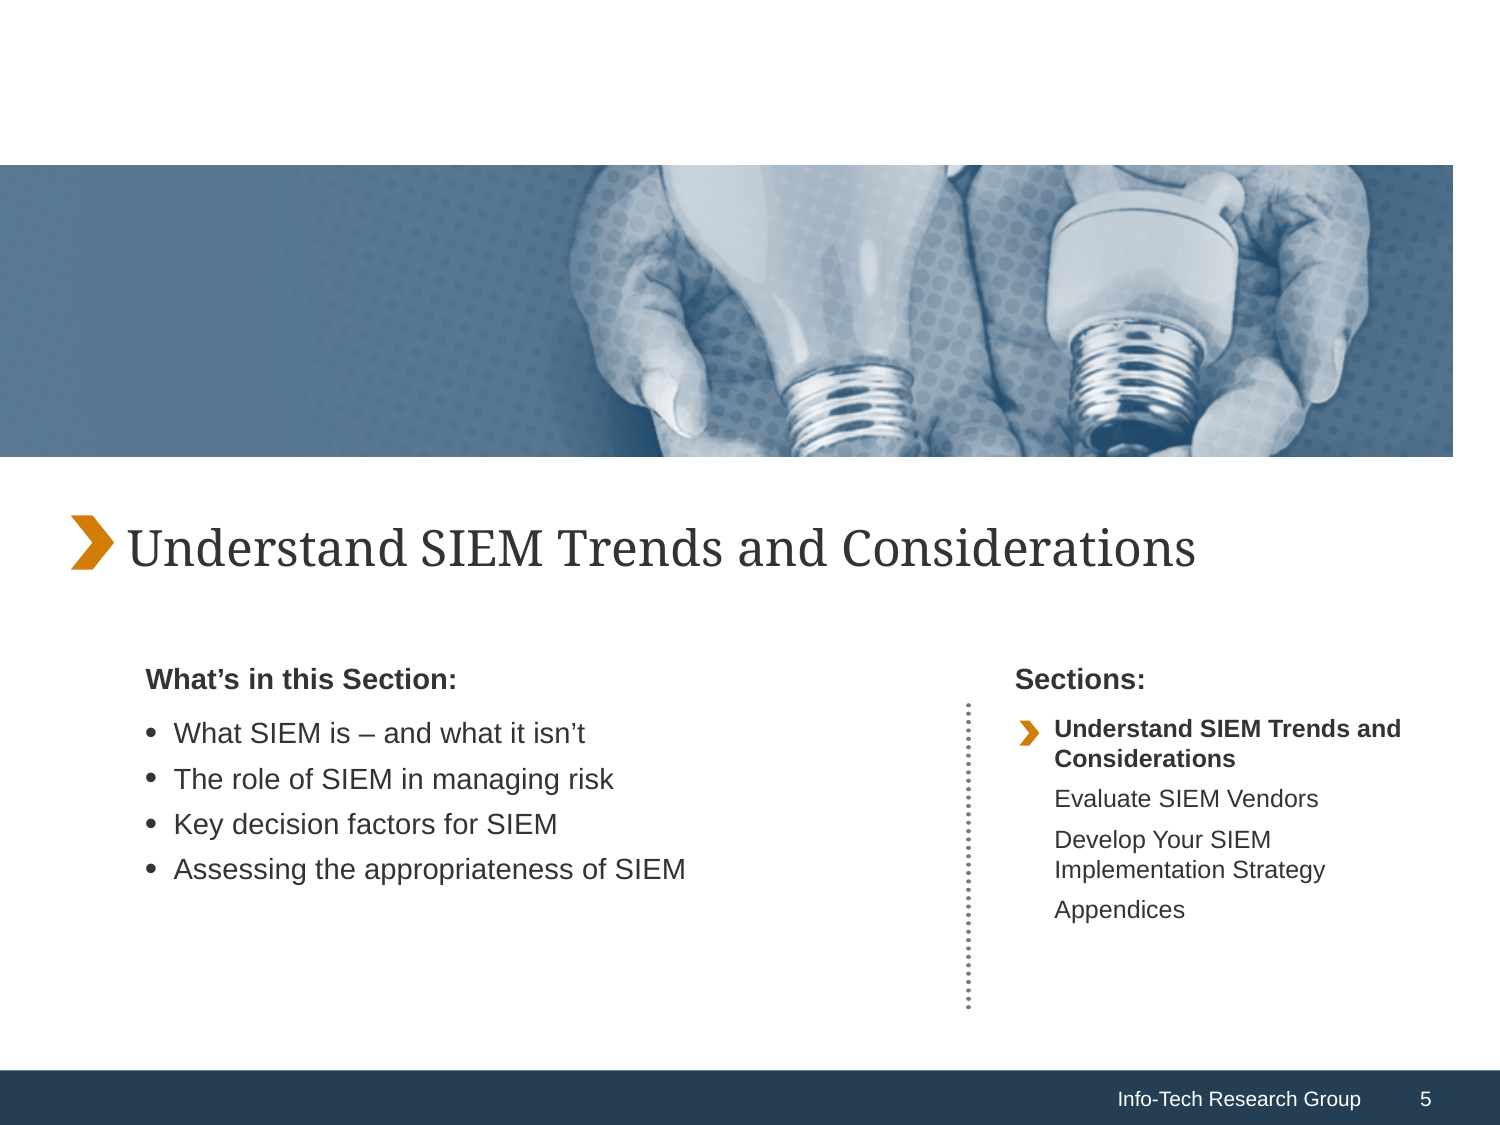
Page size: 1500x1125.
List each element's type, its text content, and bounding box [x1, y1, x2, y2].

text_box [1017, 718, 1039, 748]
text_box [68, 513, 112, 572]
list Understand SIEM Trends and Considerations [112, 501, 1336, 611]
list Understand SIEM Trends and Considerations Evaluate SIEM Vendors Develop Your SIEM Implementation Strategy Appendices [1039, 704, 1429, 1024]
list What SIEM is – and what it isn’t The role of SIEM in managing risk Key decision factors for SIEM Assessing the appropriateness of SIEM [129, 707, 858, 1021]
picture [0, 164, 1453, 457]
